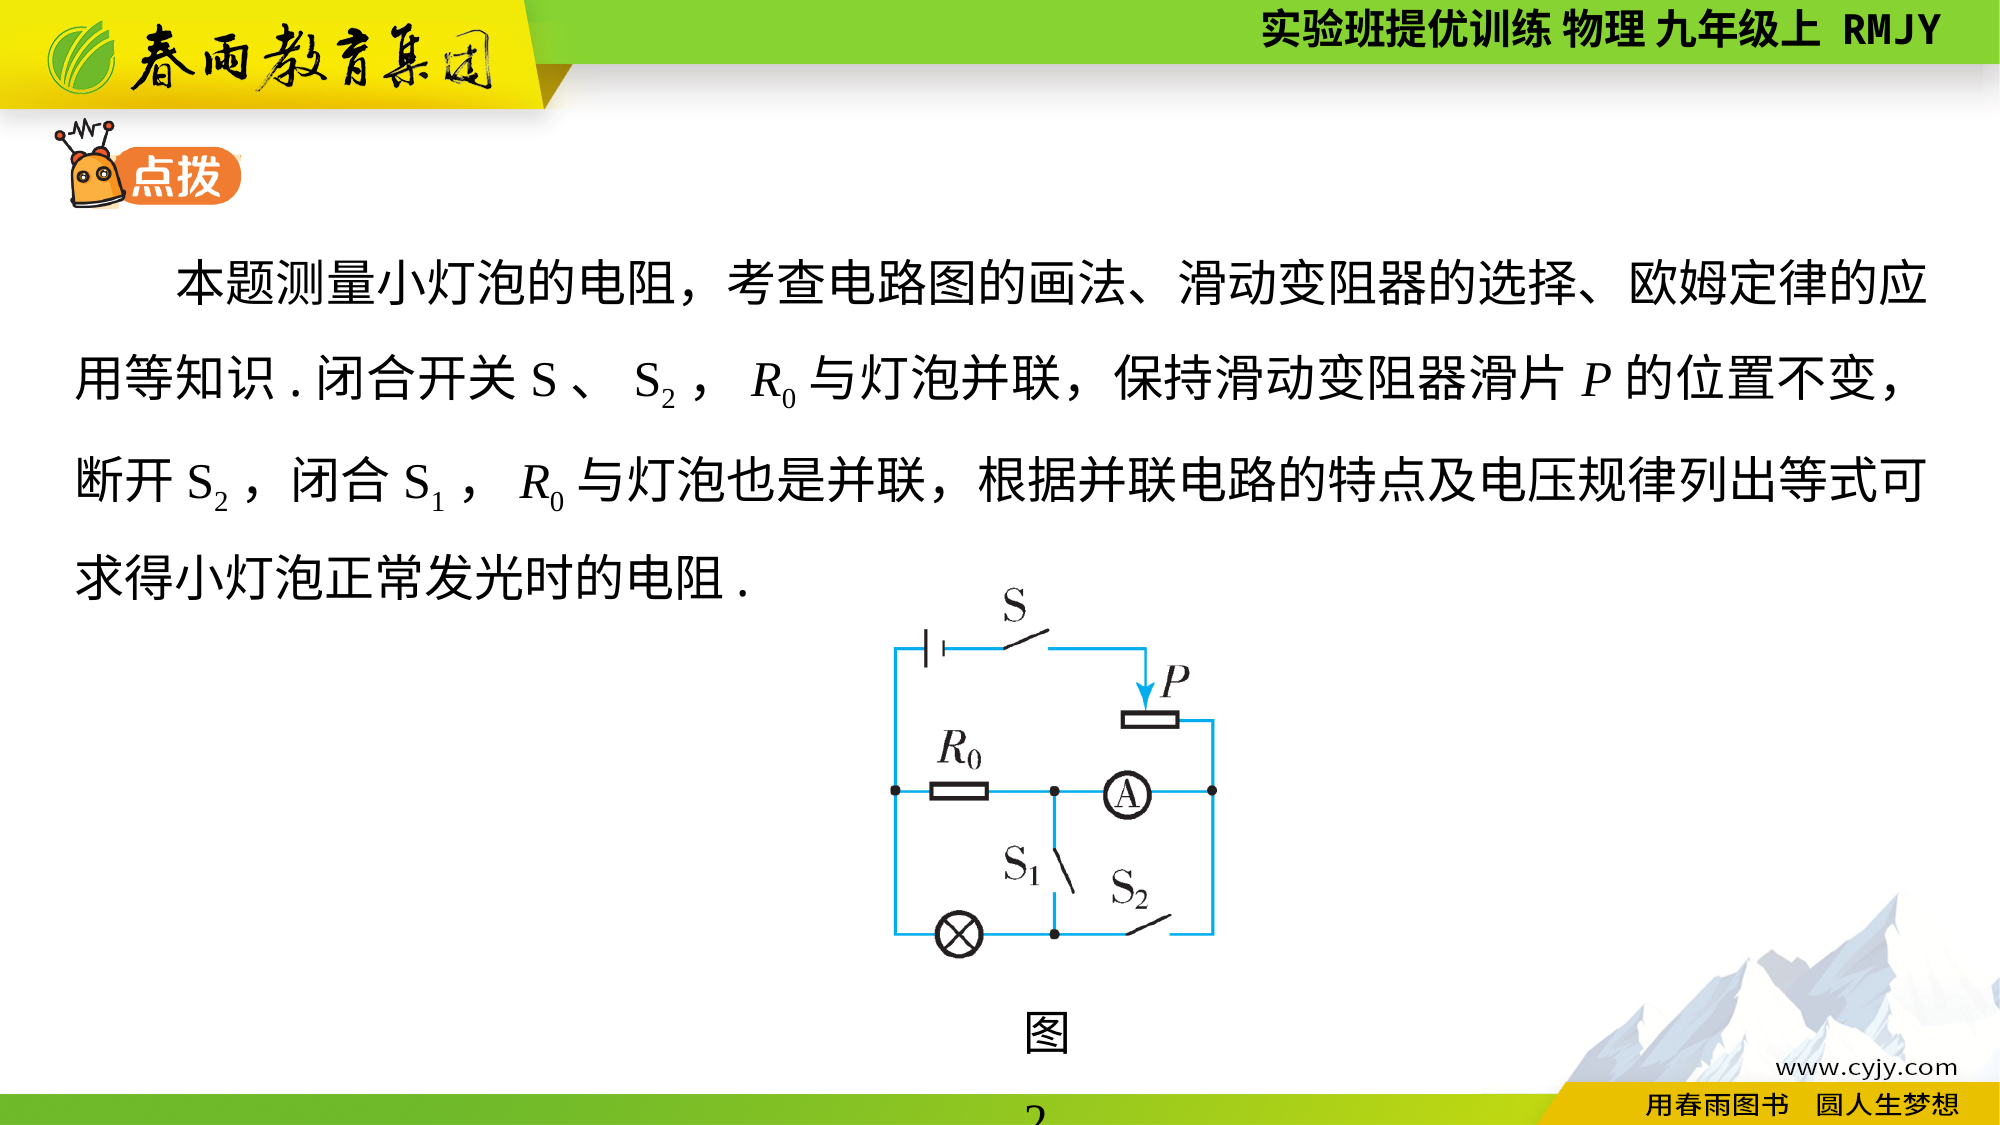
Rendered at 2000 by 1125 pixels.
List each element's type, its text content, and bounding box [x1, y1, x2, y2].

text_box 图2 [1008, 975, 1111, 1068]
list 本题测量小灯泡的电阻，考查电路图的画法、滑动变阻器的选择、欧姆定律的应用等知识.闭合开关S、S2，R0与灯泡并联，保持滑动变阻器滑片P的位置不变，断开S2，闭合S1，R0与灯泡也是并联，根据并联电路的特点及电压规律列出等式可求得小灯泡正常发光时的电阻. [59, 214, 1944, 582]
picture [0, 0, 2000, 1125]
